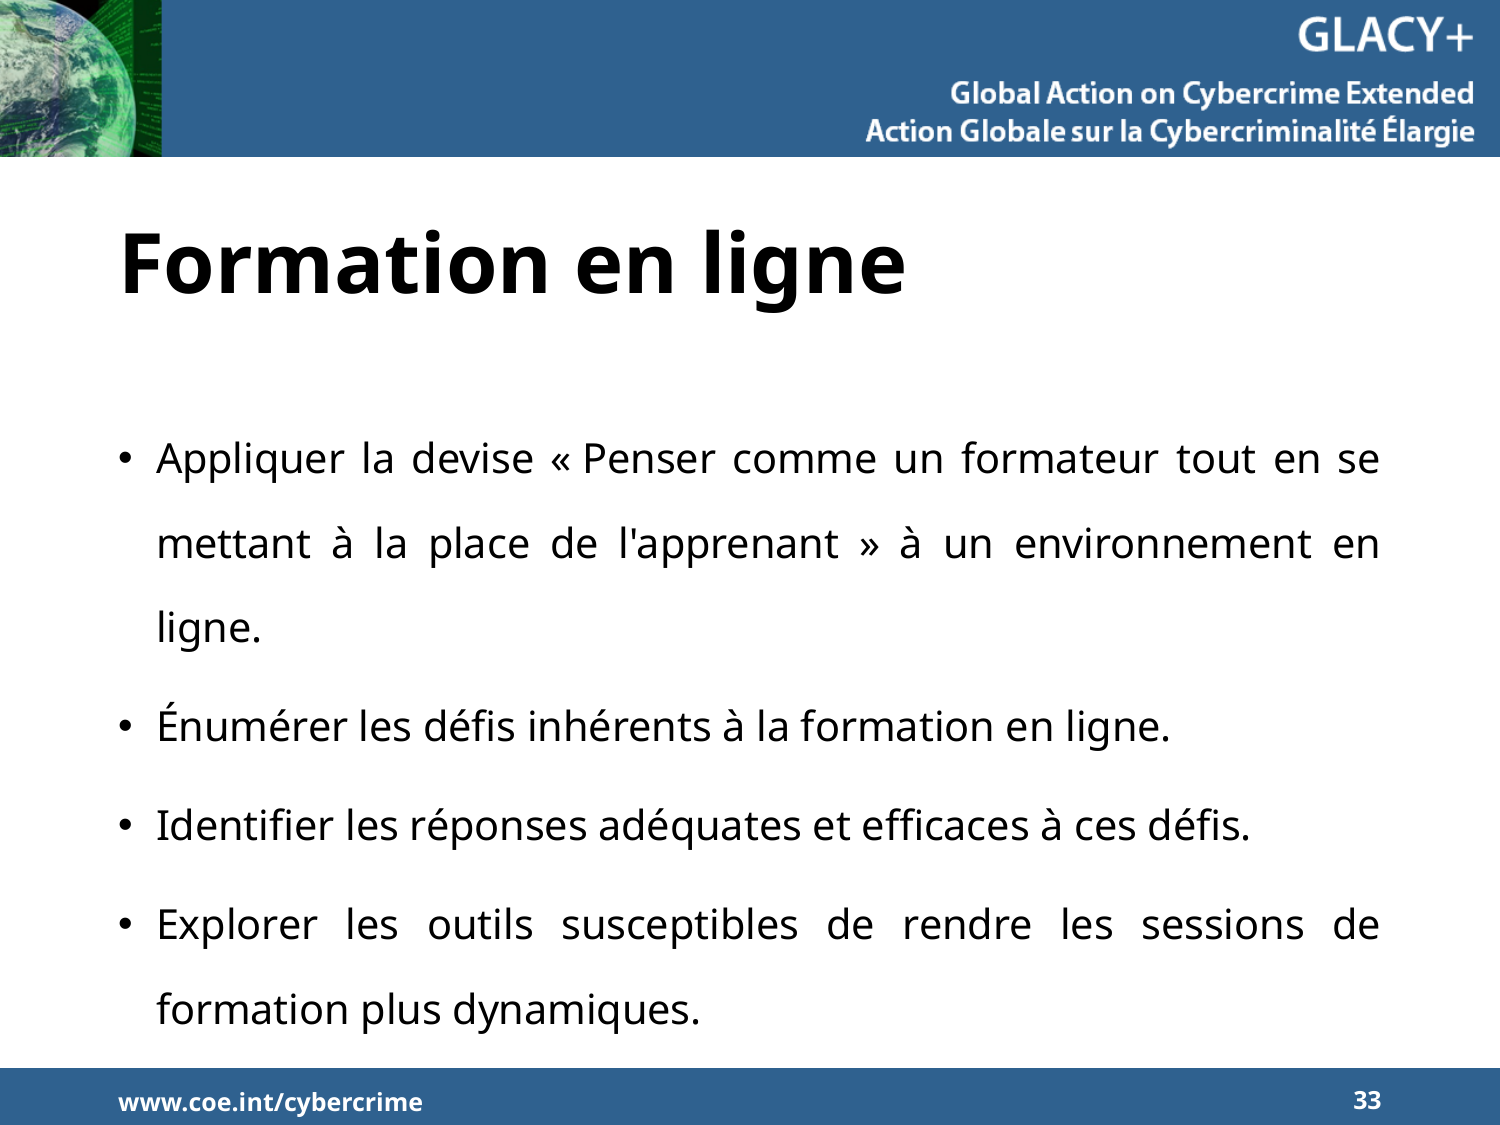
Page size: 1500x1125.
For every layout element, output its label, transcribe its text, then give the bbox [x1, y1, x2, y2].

title Formation en ligne [103, 171, 1397, 363]
slide_number 33 [1059, 1071, 1397, 1125]
slide_number www.coe.int/cybercrime [103, 1071, 491, 1125]
list Appliquer la devise « Penser comme un formateur tout en se mettant à la place de l'apprenant » à un environnement en ligne. Énumérer les défis inhérents à la formation en ligne. Identifier les réponses adéquates et efficaces à ces défis. Explorer les outils susceptibles de rendre les sessions de formation plus dynamiques. [103, 390, 1397, 1044]
picture [0, 0, 1500, 157]
